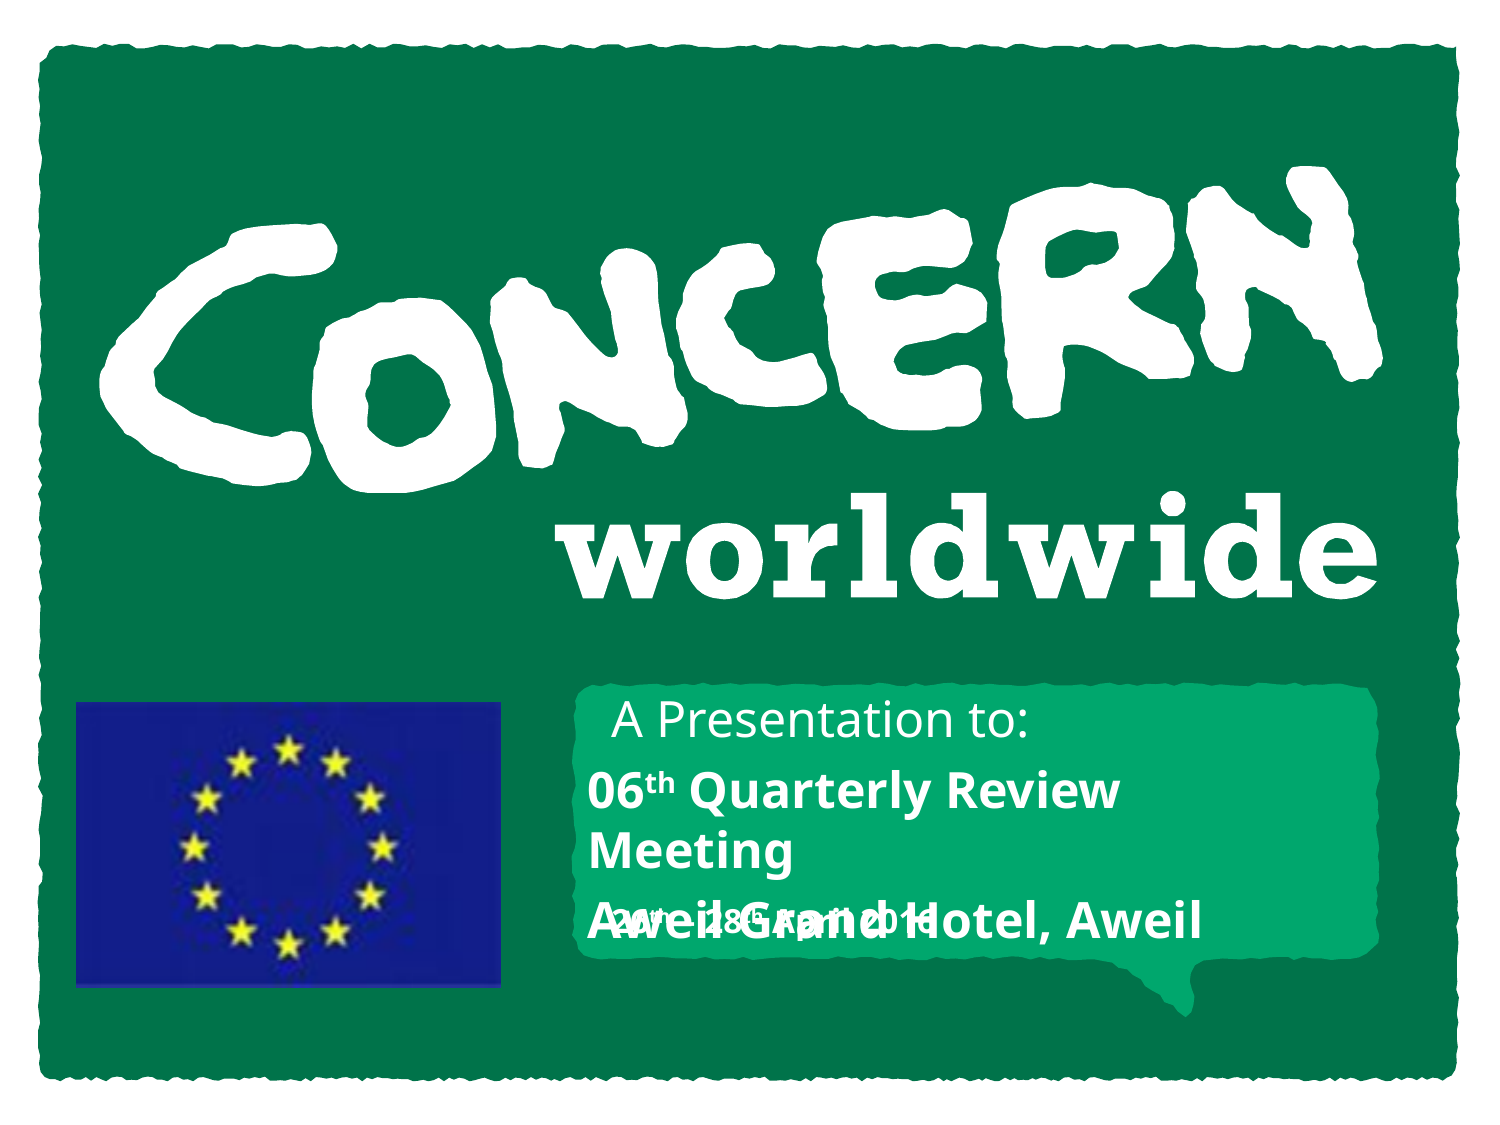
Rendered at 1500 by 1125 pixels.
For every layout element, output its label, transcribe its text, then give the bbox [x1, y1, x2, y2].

list 26th – 28th April 2016 [596, 894, 1152, 965]
list A Presentation to: [596, 680, 1341, 740]
list 06th Quarterly Review Meeting Aweil Grand Hotel, Aweil [572, 751, 1341, 894]
picture [76, 702, 501, 988]
